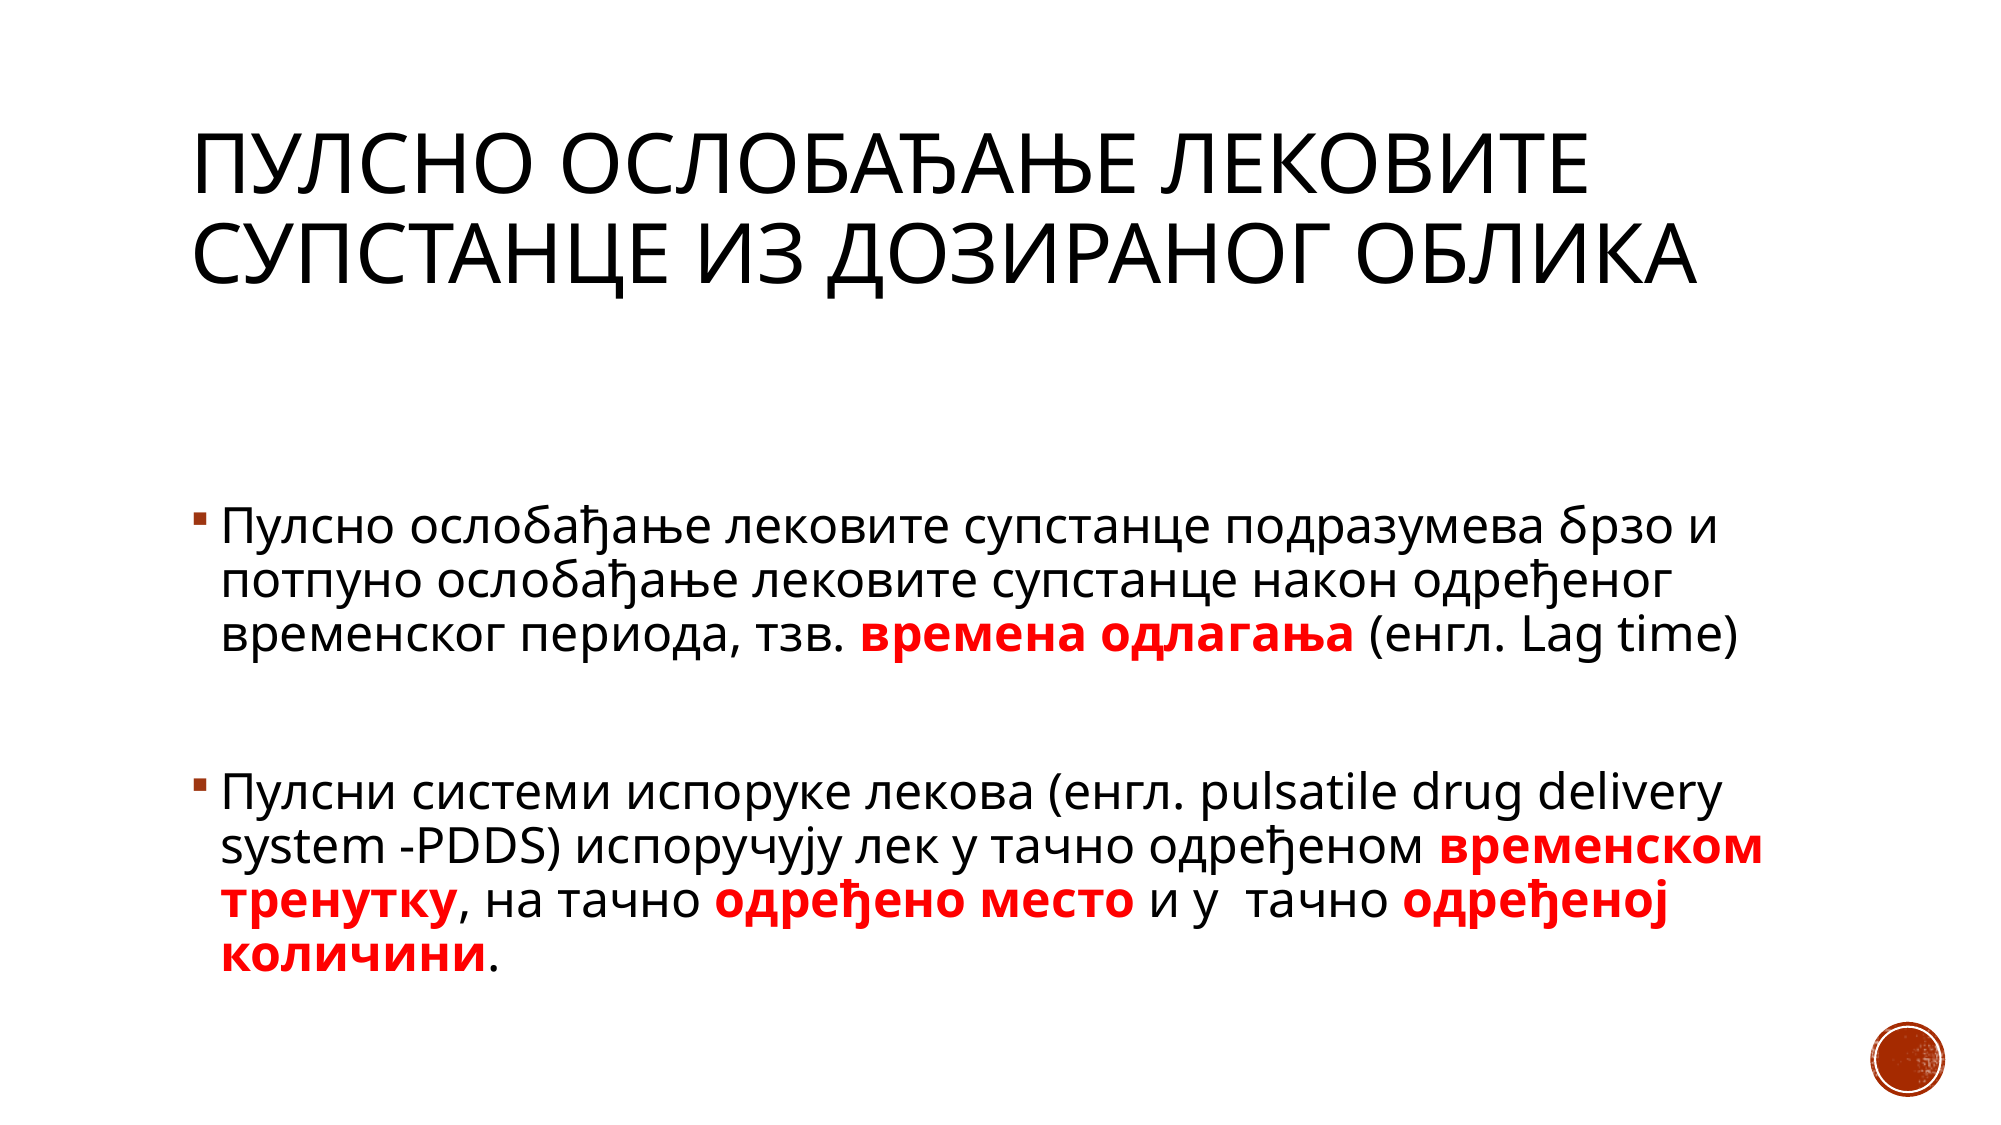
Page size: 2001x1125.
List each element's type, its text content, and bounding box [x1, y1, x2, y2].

title Пулсно ослобађање лековите супстанце из дозираног облика [175, 79, 1826, 344]
list Пулсно ослобађање лековите супстанце подразумева брзо и потпуно ослобађање лековите супстанце након одређеног временског периода, тзв. времена одлагања (енгл. Lag time) Пулсни системи испоруке лекова (енгл. pulsatile drug delivery system -PDDS) испоручују лек у тачно одређеном временском тренутку, на тачно одређено место и у тачно одређеној количини. [175, 348, 1826, 1013]
